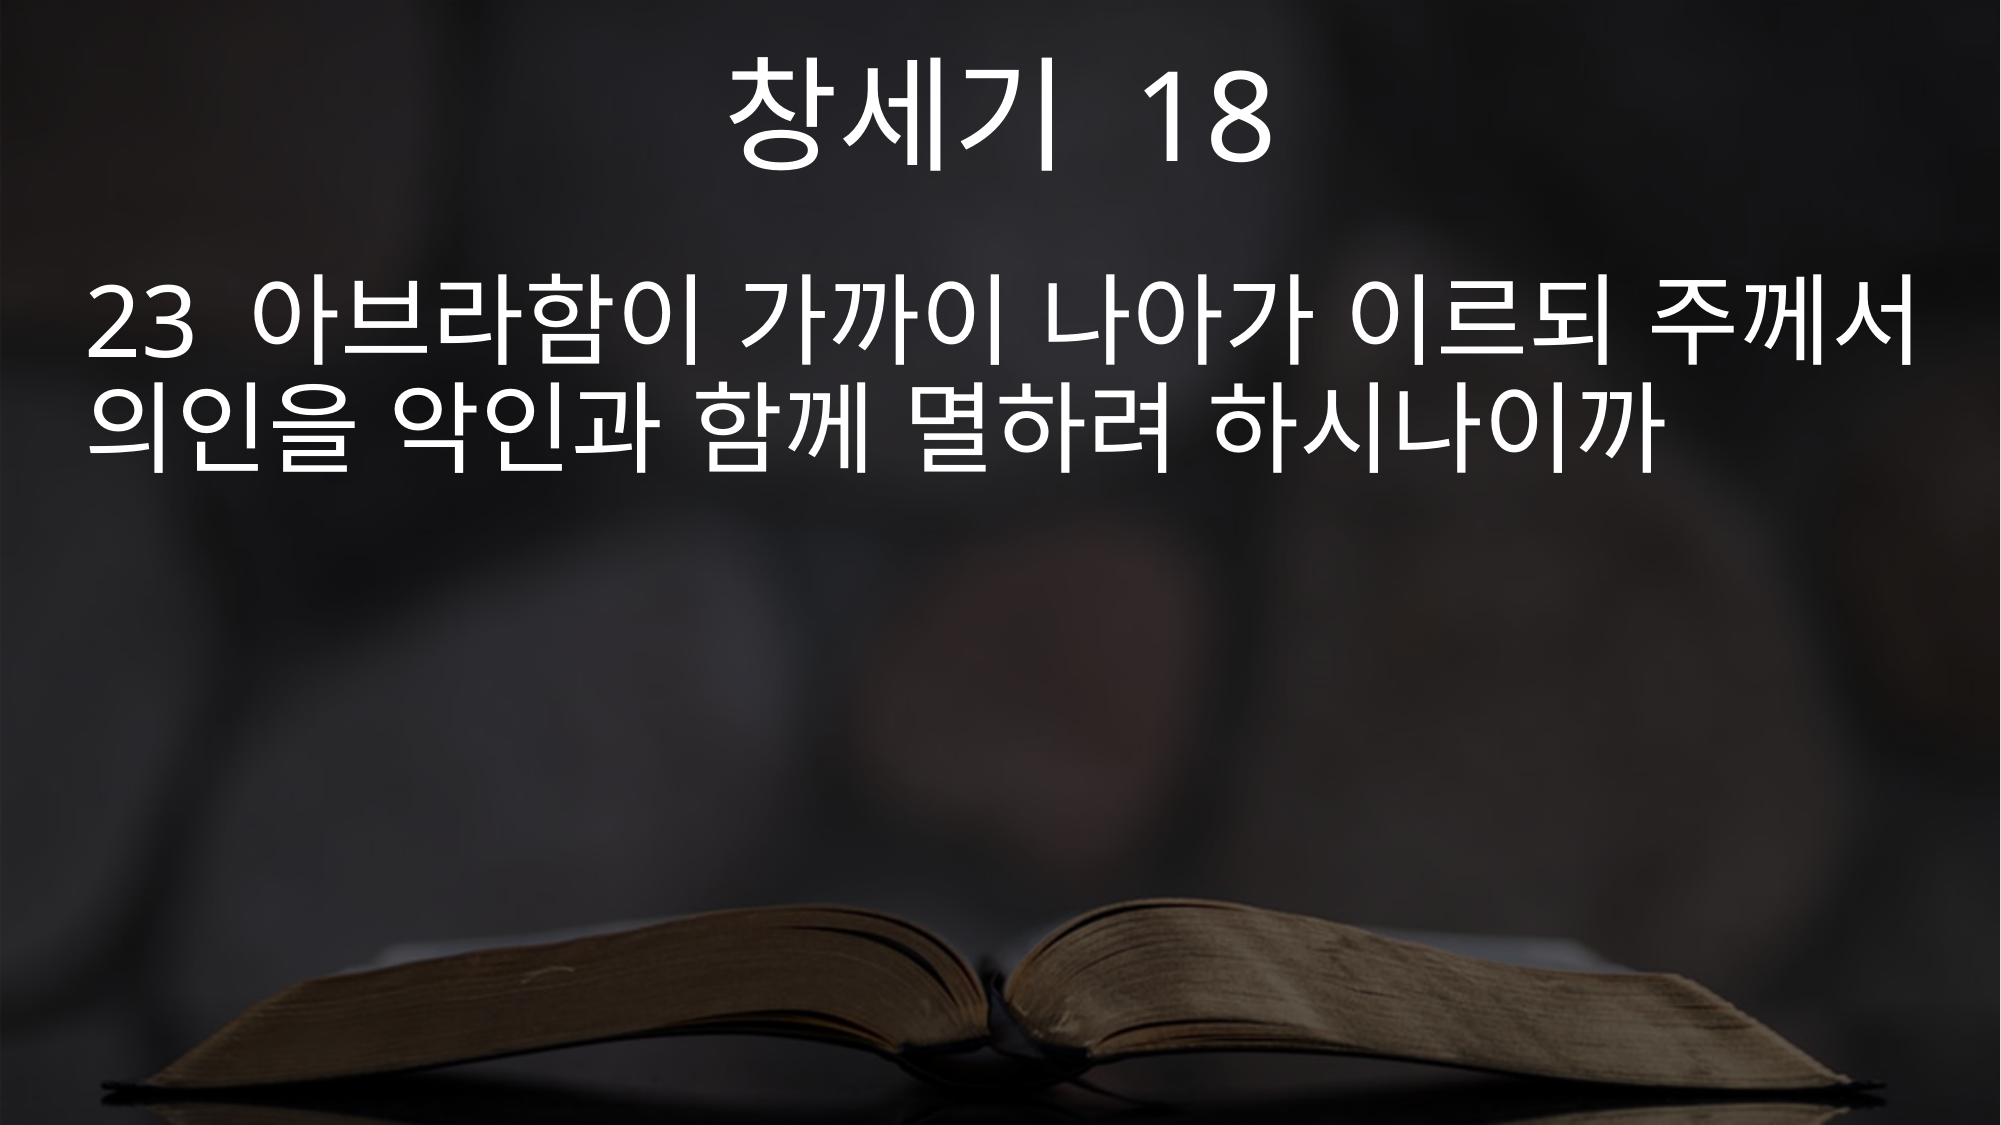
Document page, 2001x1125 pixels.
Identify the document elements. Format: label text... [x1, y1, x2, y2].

picture [0, 0, 2001, 1125]
list 23 아브라함이 가까이 나아가 이르되 주께서 의인을 악인과 함께 멸하려 하시나이까 [69, 263, 1953, 423]
footer 창세기 18 [0, 32, 2000, 192]
